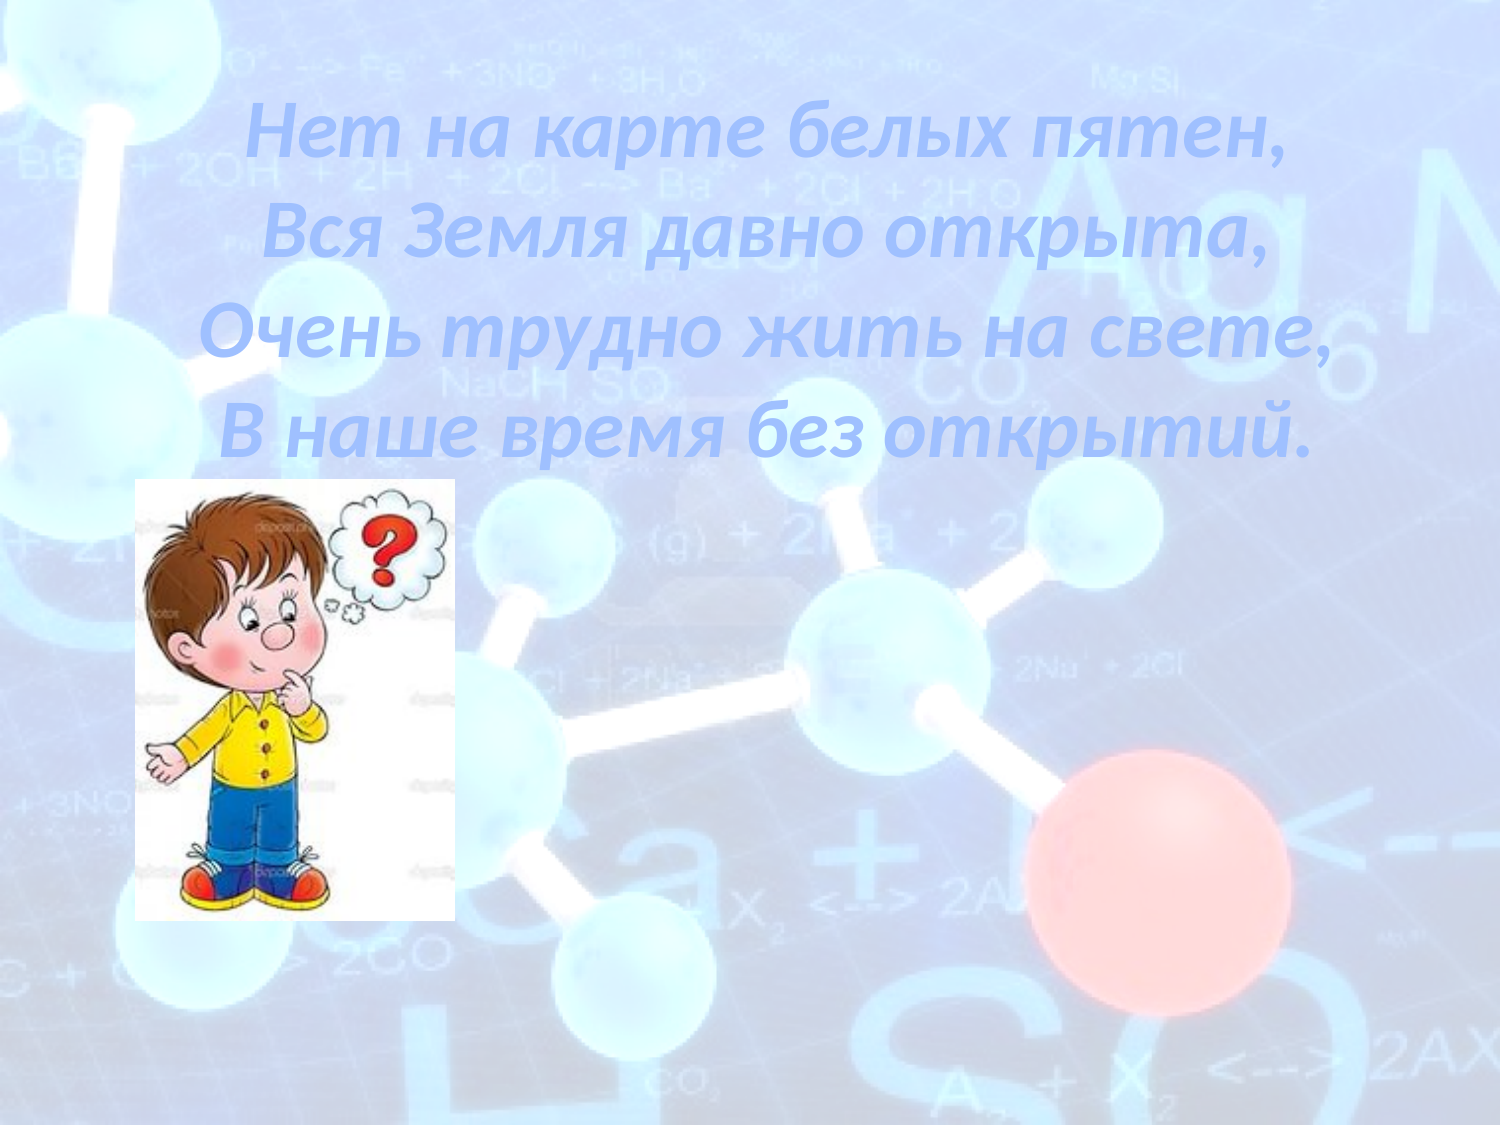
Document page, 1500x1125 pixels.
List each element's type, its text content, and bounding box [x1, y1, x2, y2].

picture [0, 0, 1500, 1125]
text_box Нет на карте белых пятен, Вся Земля давно открыта, Очень трудно жить на свете, В наше время без открытий. [88, 66, 1447, 482]
